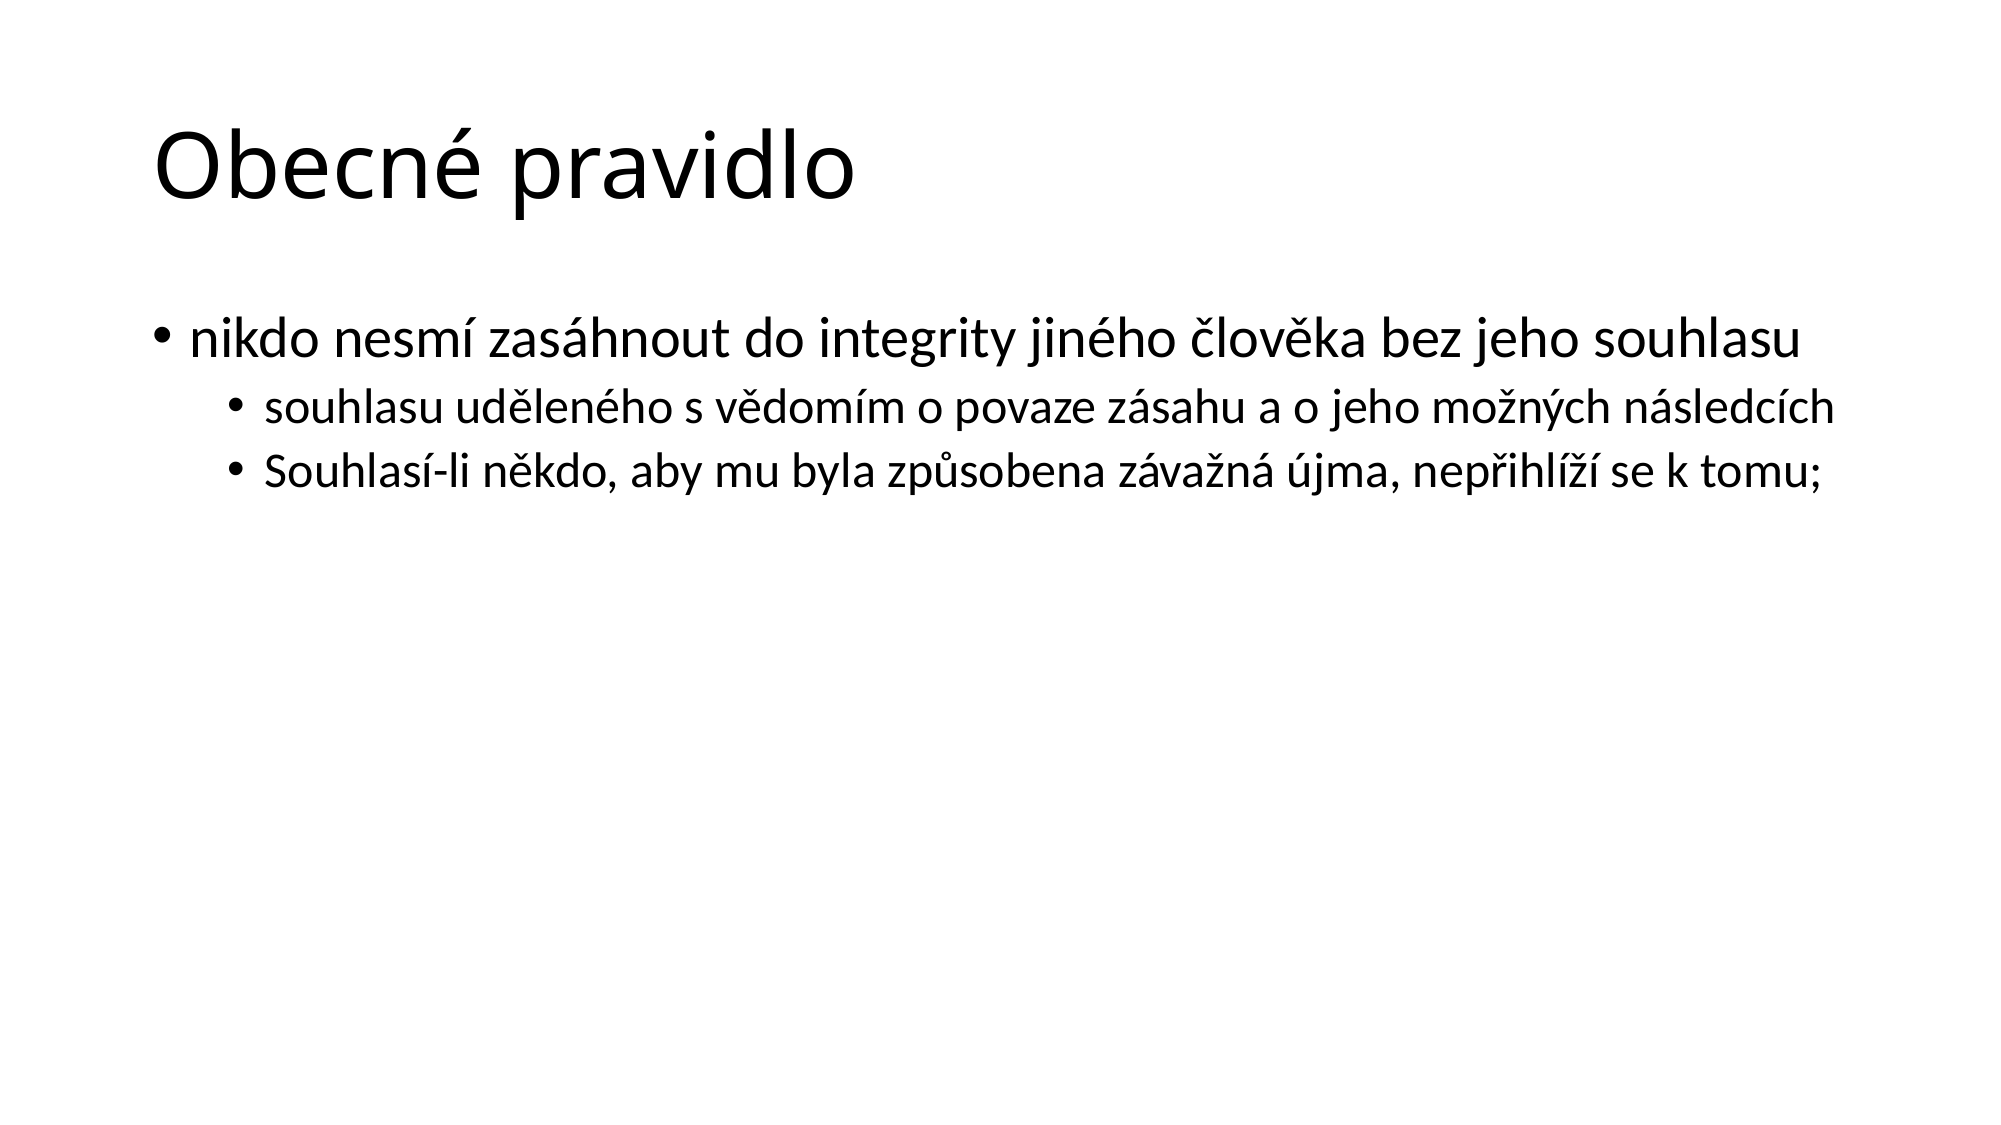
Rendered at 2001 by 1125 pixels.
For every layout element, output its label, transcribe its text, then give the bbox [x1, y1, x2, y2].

title Obecné pravidlo [137, 59, 1863, 278]
list nikdo nesmí zasáhnout do integrity jiného člověka bez jeho souhlasu souhlasu uděleného s vědomím o povaze zásahu a o jeho možných následcích Souhlasí-li někdo, aby mu byla způsobena závažná újma, nepřihlíží se k tomu; [137, 299, 1863, 1014]
